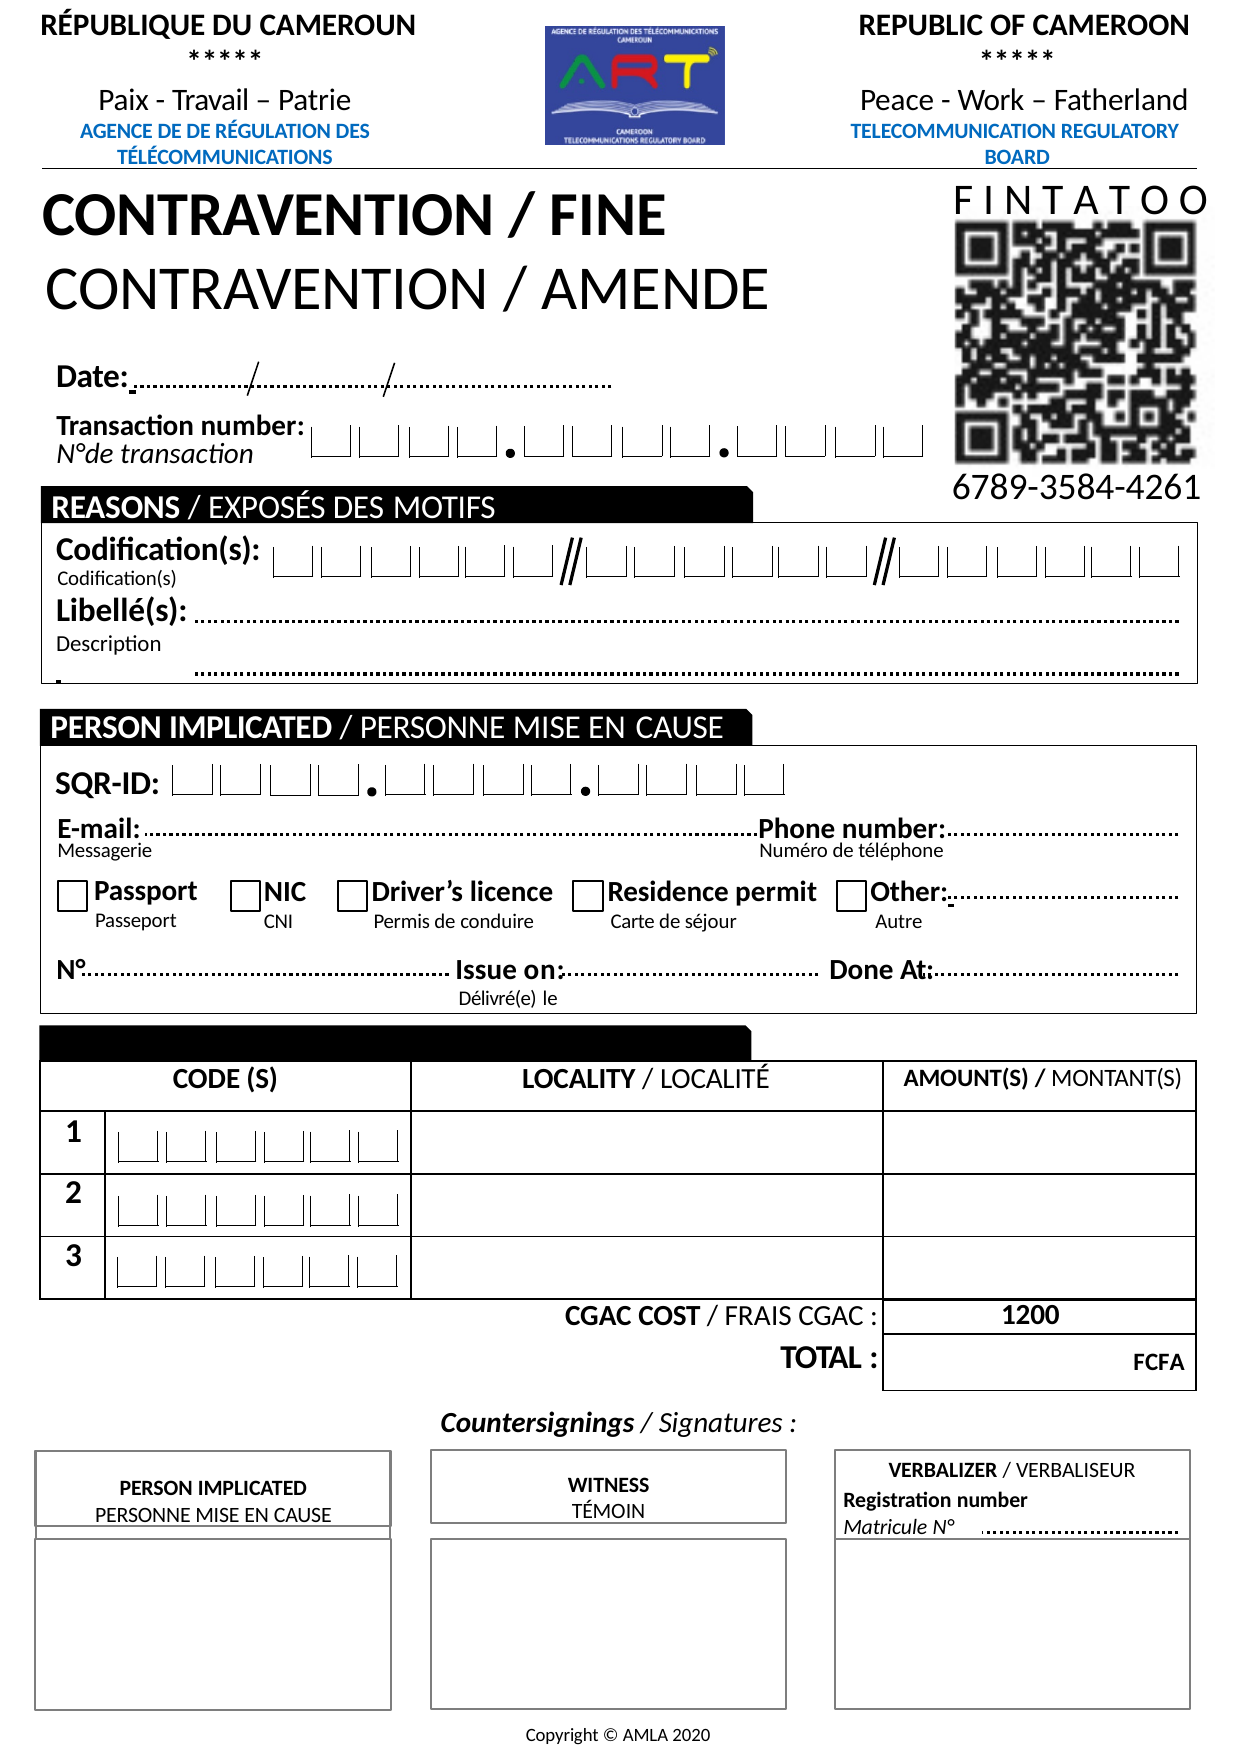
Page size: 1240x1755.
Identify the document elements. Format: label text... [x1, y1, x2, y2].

table_cell [106, 1175, 410, 1236]
text_box PERSON IMPLICATED / PERSONNE MISE EN CAUSE [48, 703, 736, 746]
text_box [433, 1450, 786, 1539]
text_box [720, 449, 728, 457]
text_box F I N T A T O O [950, 168, 1212, 223]
text_box Other: Autre [870, 870, 1190, 933]
text_box Copyright © AMLA 2020 [523, 1720, 715, 1746]
text_box SQR-ID: E-mail: Phone number: [55, 749, 1188, 845]
table_cell [884, 1237, 1195, 1298]
table_cell 1 [41, 1112, 104, 1173]
table_cell [884, 1112, 1195, 1173]
text_box N° Issue on: Done At: Délivré(e) le Fait(e) À AMOUNTS / MONTANTS [49, 948, 1188, 1060]
text_box [834, 1538, 1191, 1710]
text_box 6789-3584-4261 [949, 459, 1206, 507]
table_cell [106, 1237, 410, 1298]
text_box [430, 1538, 787, 1710]
text_box [573, 881, 603, 911]
table_cell [412, 1175, 882, 1236]
table_cell 2 [41, 1175, 104, 1236]
text_box [40, 745, 1196, 1014]
text_box [35, 1538, 392, 1711]
text_box [835, 1450, 1190, 1539]
text_box [230, 881, 261, 911]
text_box Countersignings / Signatures : [438, 1401, 802, 1439]
text_box Driver’s licence Permis de conduire [371, 870, 556, 933]
table_cell [412, 1112, 882, 1173]
text_box [337, 881, 368, 911]
picture [545, 26, 726, 145]
table_cell [106, 1112, 410, 1173]
text_box [57, 881, 87, 911]
text_box [36, 1450, 391, 1539]
text_box NIC CNI [263, 870, 309, 933]
table_cell [412, 1237, 882, 1298]
text_box [954, 206, 1215, 477]
table_cell FCFA [884, 1335, 1195, 1390]
table_cell CGAC COST / FRAIS CGAC : TOTAL : [40, 1300, 882, 1391]
text_box [836, 881, 867, 911]
table_cell 3 [41, 1237, 104, 1298]
text_box Residence permit Carte de séjour [607, 870, 819, 933]
table_cell [884, 1175, 1195, 1236]
table_cell 1200 [884, 1301, 1195, 1333]
text_box [506, 449, 514, 457]
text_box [247, 361, 395, 397]
table_header CODE (S) [41, 1062, 410, 1110]
table_header LOCALITY / LOCALITÉ [412, 1062, 882, 1110]
text_box Codification(s): Codification(s) Libellé(s): Description [41, 522, 1197, 684]
text_box CONTRAVENTION / FINE CONTRAVENTION / AMENDE Date: Transaction number: N°de transaction REASONS / EXPOSÉS DES MOTIFS [40, 171, 777, 525]
text_box REPUBLIC OF CAMEROON ***** Peace - Work – Fatherland TELECOMMUNICATION REGULATORY BOARD [813, 2, 1222, 169]
text_box RÉPUBLIQUE DU CAMEROUN ***** Paix - Travail – Patrie AGENCE DE DE RÉGULATION DES TÉLÉCOMMUNICATIONS [2, 2, 447, 169]
table_header AMOUNT(S) / MONTANT(S) [884, 1062, 1195, 1110]
